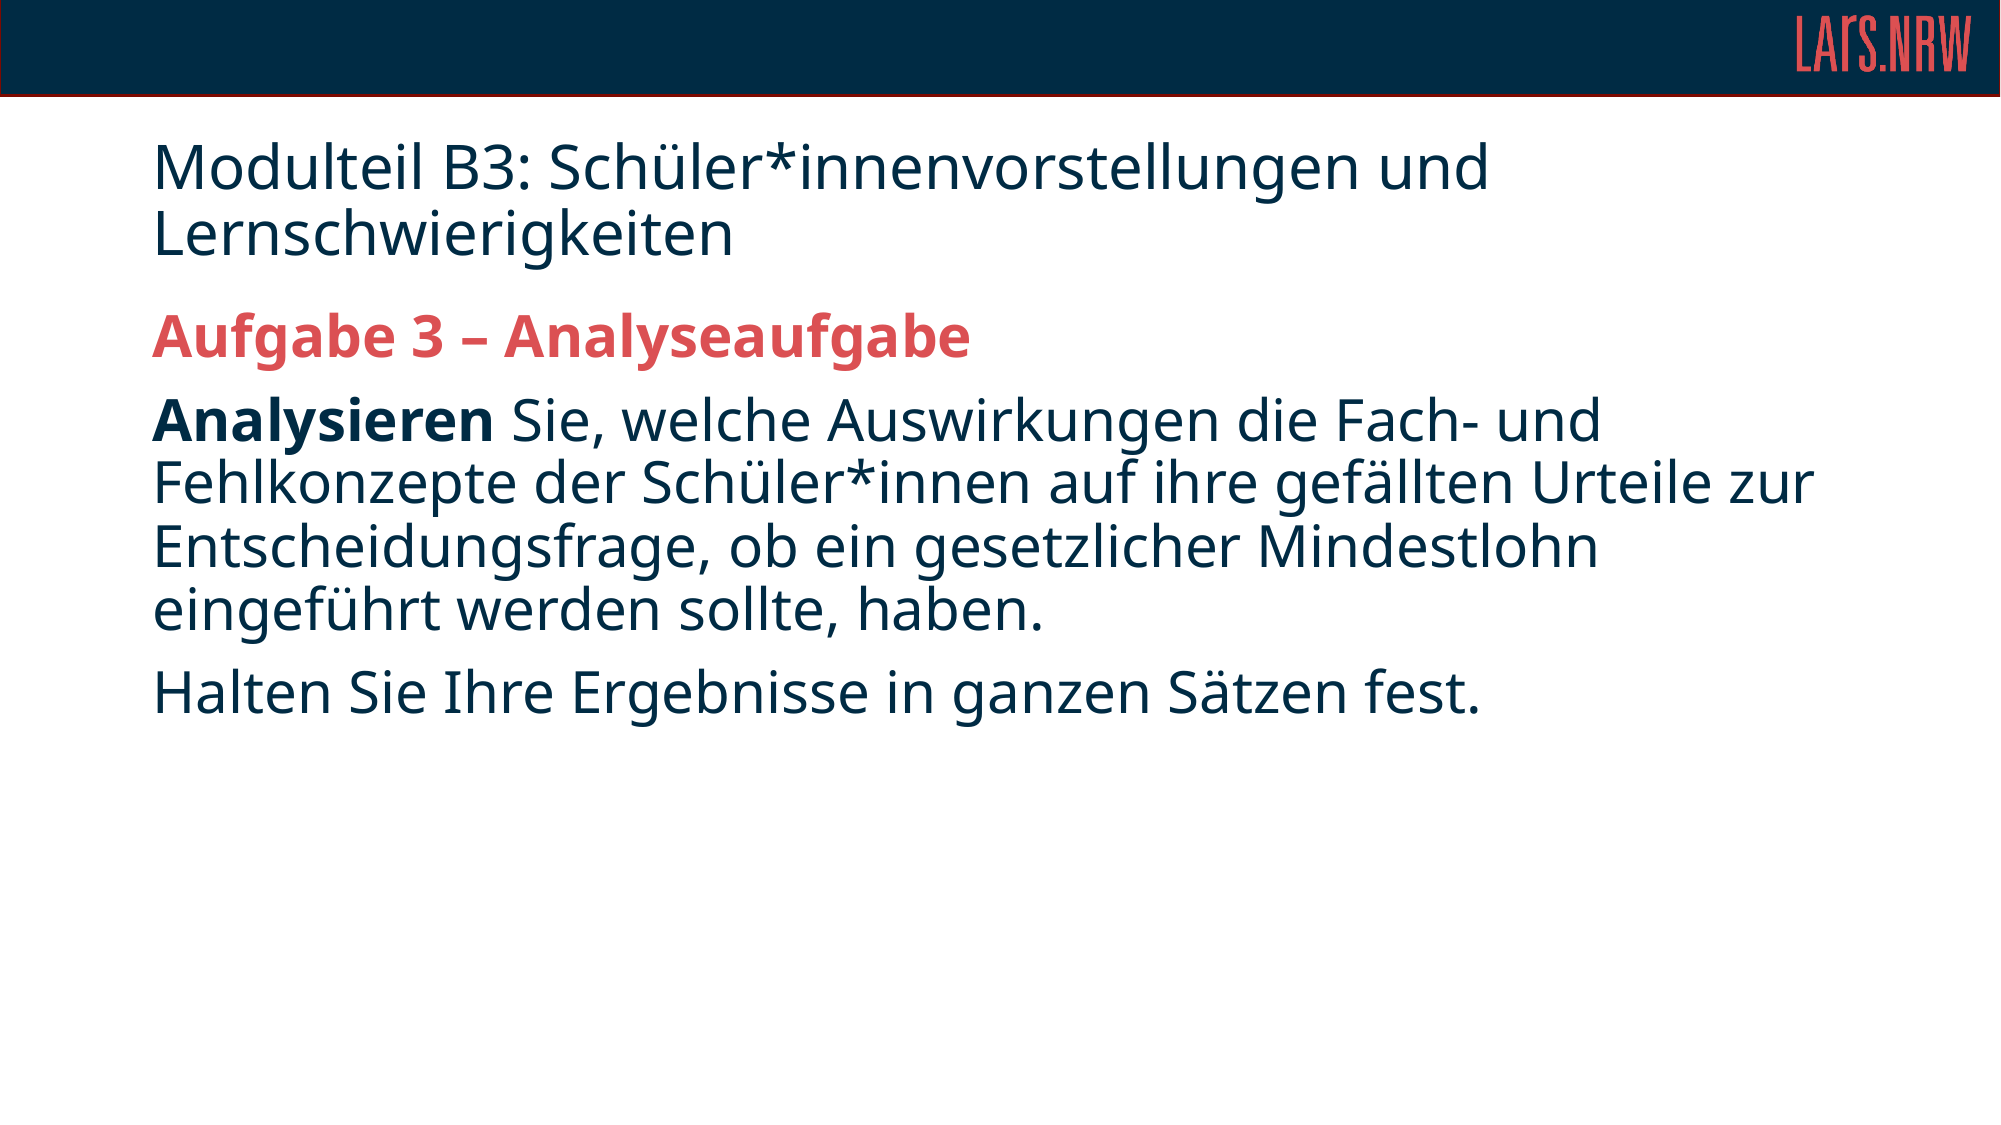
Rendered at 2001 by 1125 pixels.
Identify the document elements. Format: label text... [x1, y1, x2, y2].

picture [1779, 3, 1977, 86]
title Modulteil B3: Schüler*innenvorstellungen und Lernschwierigkeiten [137, 128, 1863, 278]
list Aufgabe 3 – Analyseaufgabe Analysieren Sie, welche Auswirkungen die Fach- und Fehlkonzepte der Schüler*innen auf ihre gefällten Urteile zur Entscheidungsfrage, ob ein gesetzlicher Mindestlohn eingeführt werden sollte, haben. Halten Sie Ihre Ergebnisse in ganzen Sätzen fest. [137, 299, 1863, 1014]
